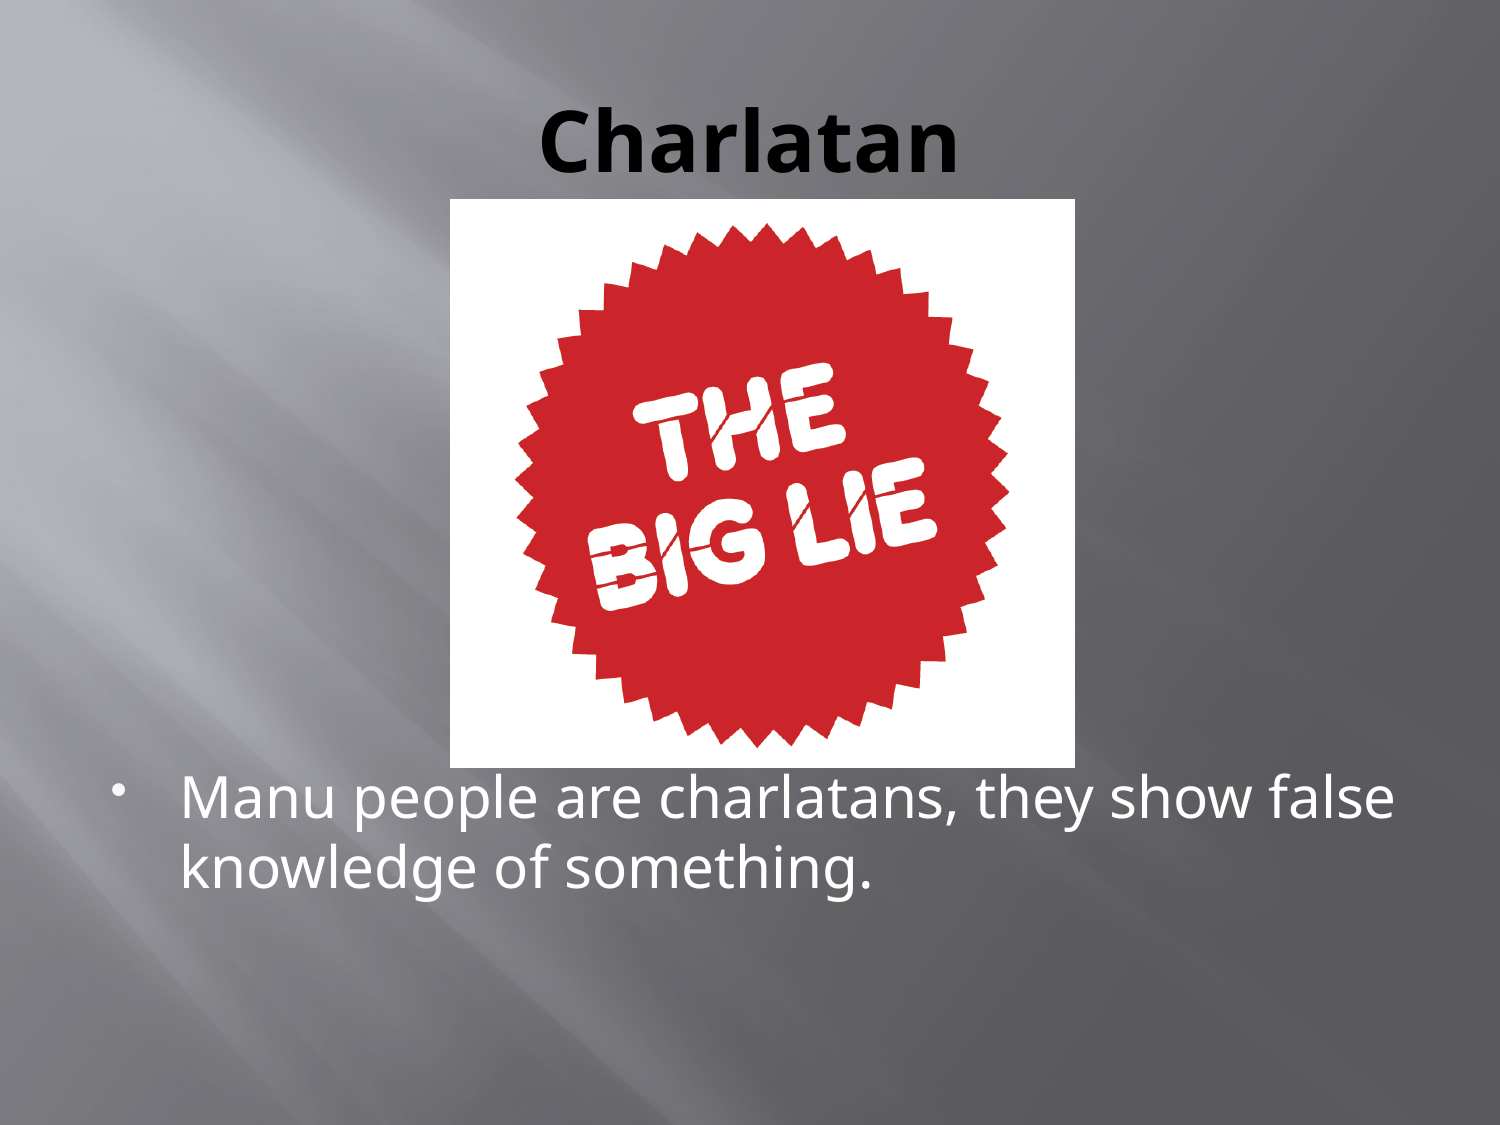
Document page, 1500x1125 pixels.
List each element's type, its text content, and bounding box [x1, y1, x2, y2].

list Manu people are charlatans, they show false knowledge of something. [75, 262, 1425, 1035]
title Charlatan [75, 45, 1425, 233]
picture [449, 199, 1076, 768]
